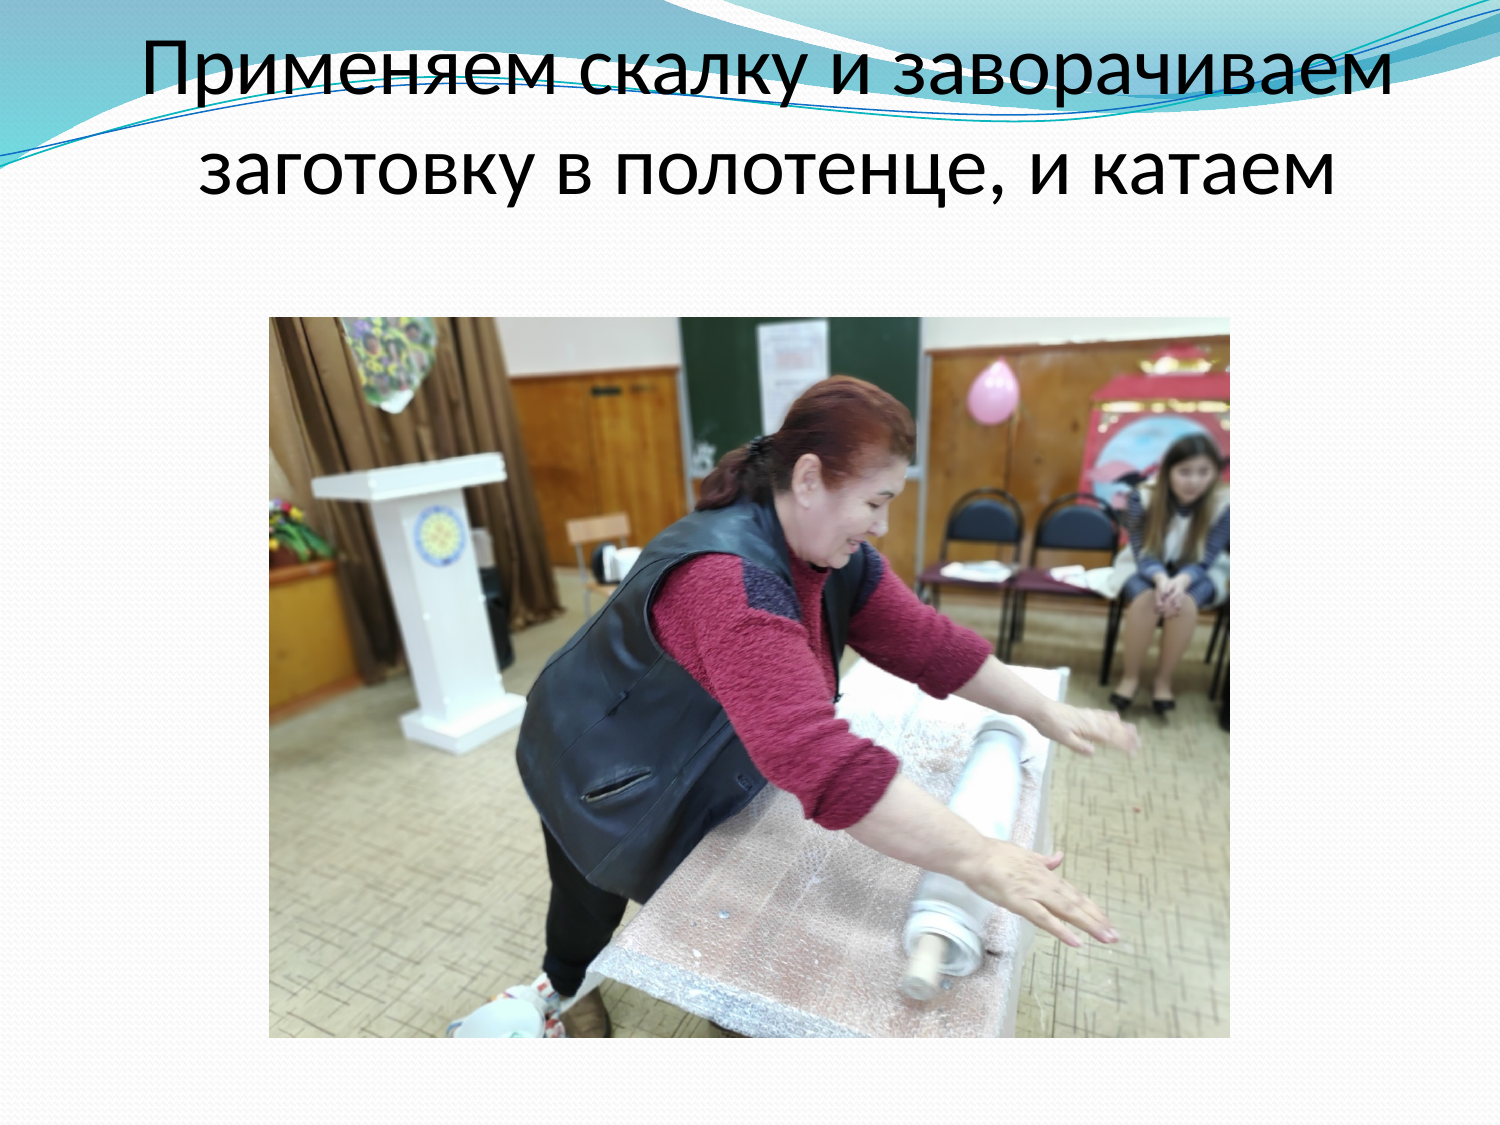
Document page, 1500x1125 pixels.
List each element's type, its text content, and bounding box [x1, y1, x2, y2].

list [269, 317, 1231, 1038]
title Применяем скалку и заворачиваем заготовку в полотенце, и катаем [93, 23, 1444, 211]
